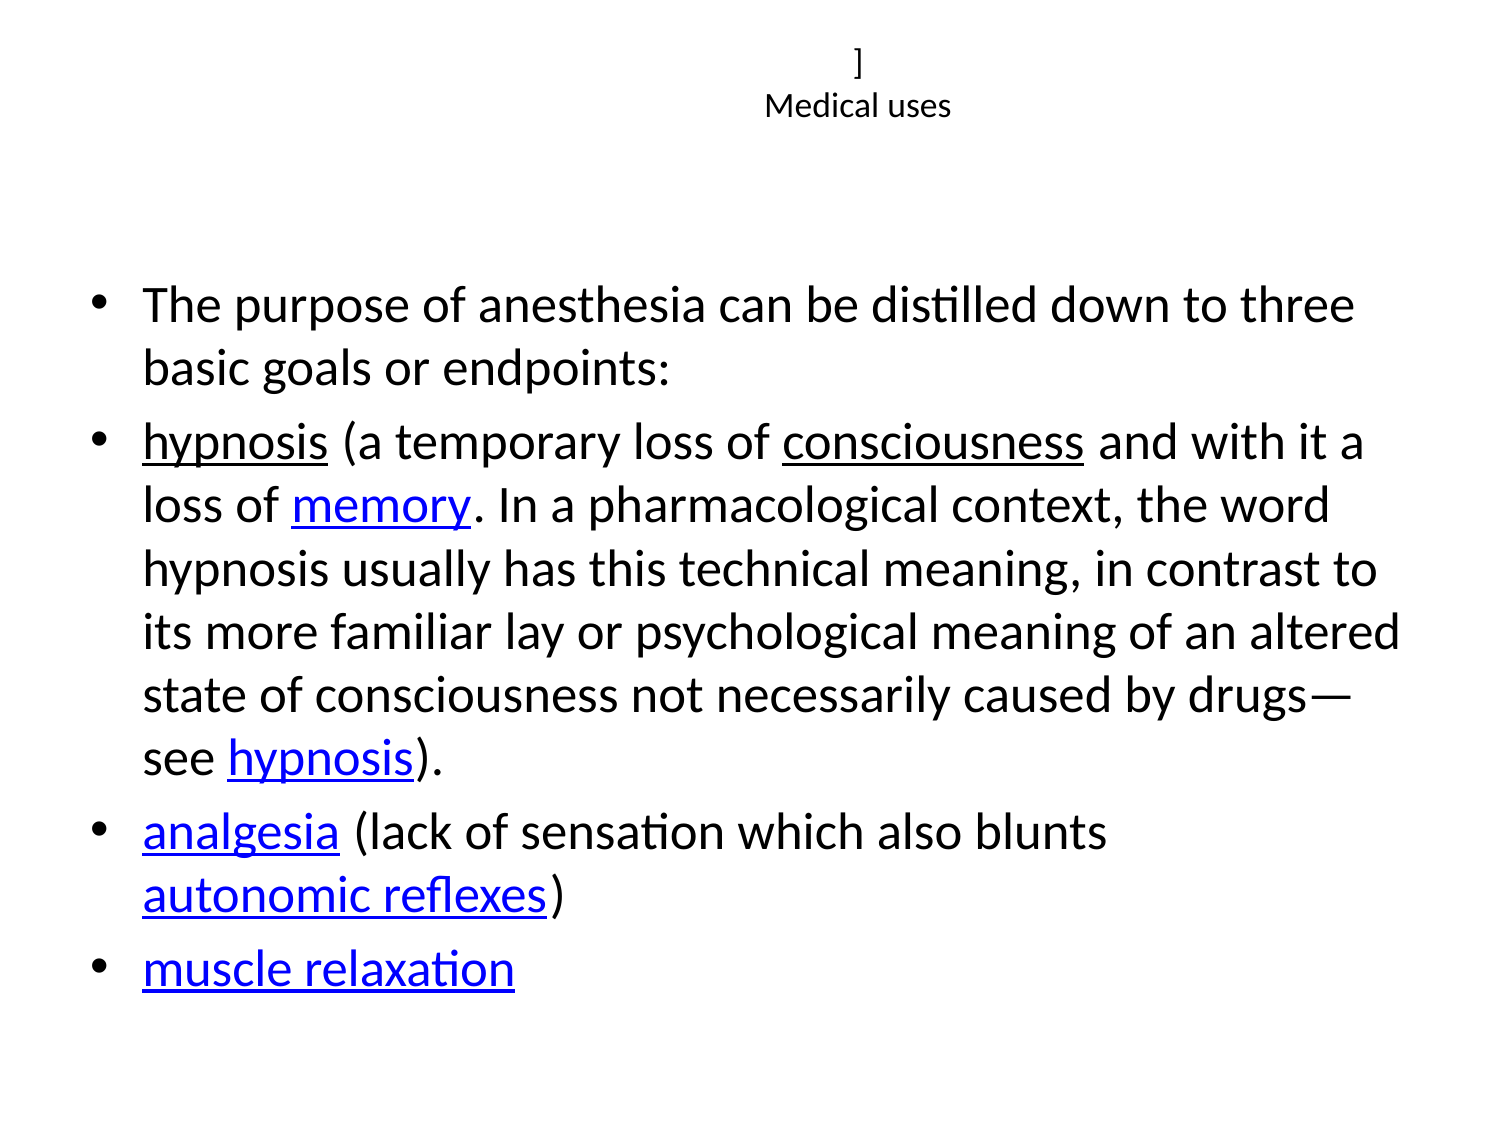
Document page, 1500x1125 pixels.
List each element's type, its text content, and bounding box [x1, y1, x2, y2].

title ] Medical uses [183, 30, 1500, 219]
list The purpose of anesthesia can be distilled down to three basic goals or endpoints: hypnosis (a temporary loss of consciousness and with it a loss of memory. In a pharmacological context, the word hypnosis usually has this technical meaning, in contrast to its more familiar lay or psychological meaning of an altered state of consciousness not necessarily caused by drugs—see hypnosis). analgesia (lack of sensation which also blunts autonomic reflexes) muscle relaxation [75, 262, 1425, 1005]
